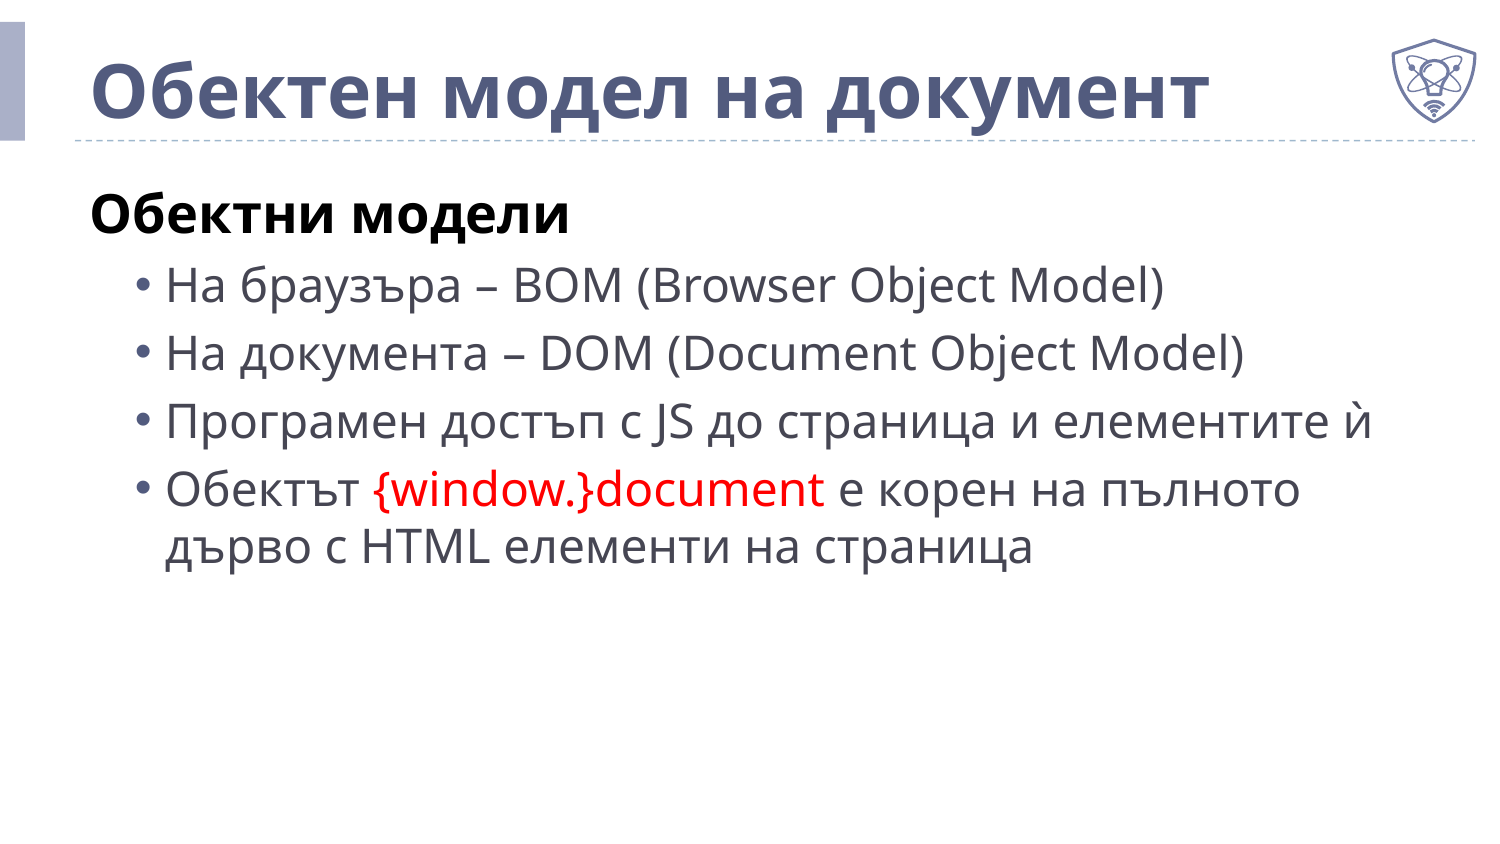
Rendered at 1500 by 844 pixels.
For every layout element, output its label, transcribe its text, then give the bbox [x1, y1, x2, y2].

list Обектни модели На браузъра – BOM (Browser Object Model) На документа – DOM (Document Object Model) Програмен достъп с JS до страница и елементите ѝ Обектът {window.}document е корен на пълното дърво с HTML елементи на страница [75, 171, 1475, 835]
title Обектен модел на документ [75, 18, 1475, 141]
